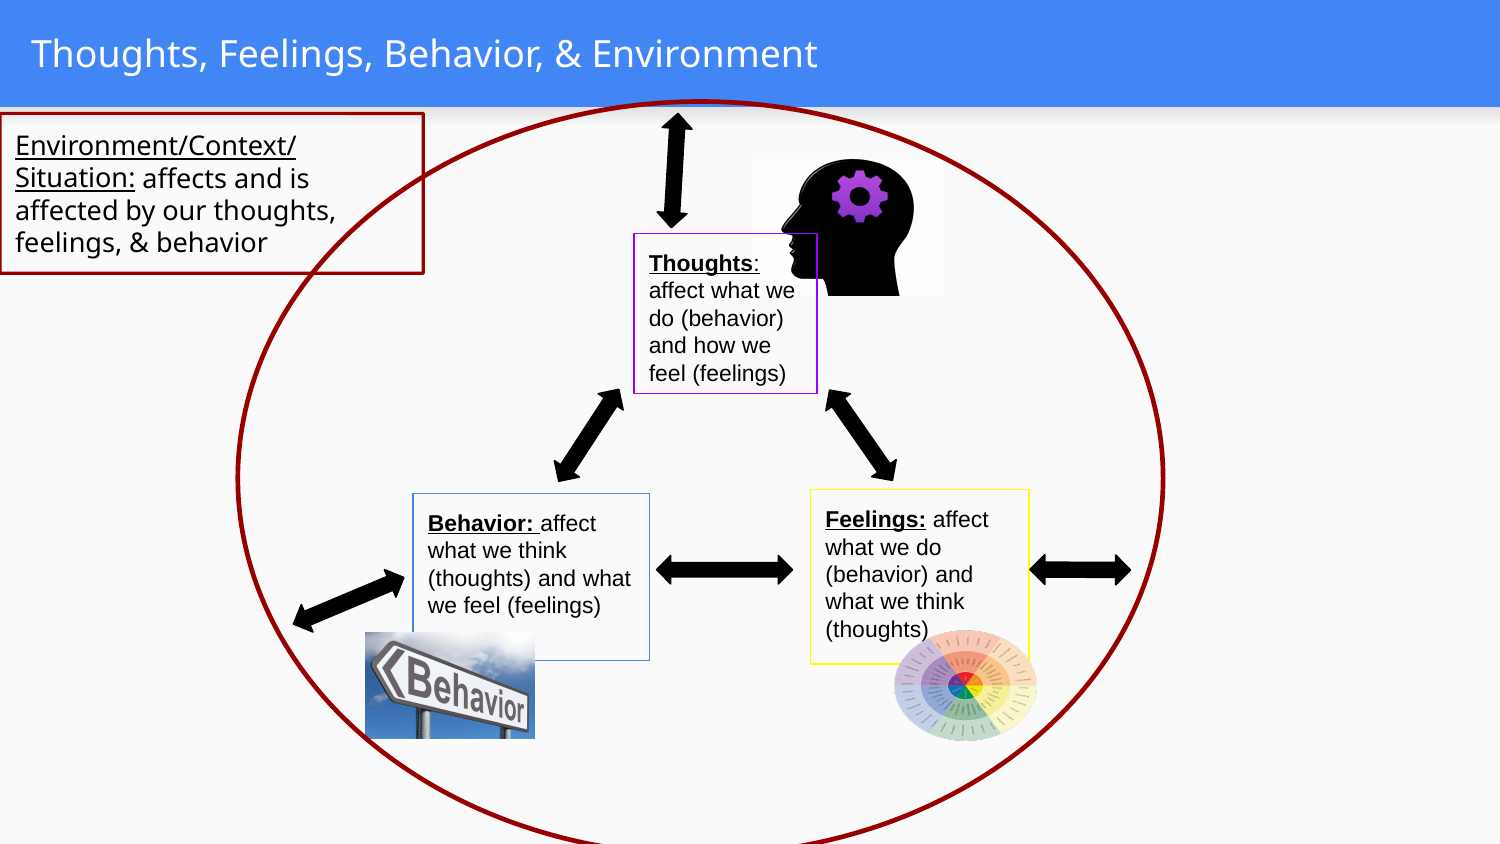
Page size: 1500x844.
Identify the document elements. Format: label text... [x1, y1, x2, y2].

text_box [1029, 554, 1131, 585]
title Thoughts, Feelings, Behavior, & Environment [16, 2, 1464, 102]
text_box [237, 101, 1164, 844]
picture [894, 630, 1038, 741]
text_box [293, 569, 404, 633]
text_box Environment/Context/Situation: affects and is affected by our thoughts, feelings, & behavior [0, 113, 424, 274]
text_box [657, 113, 693, 228]
picture [752, 159, 944, 297]
picture [364, 632, 536, 739]
